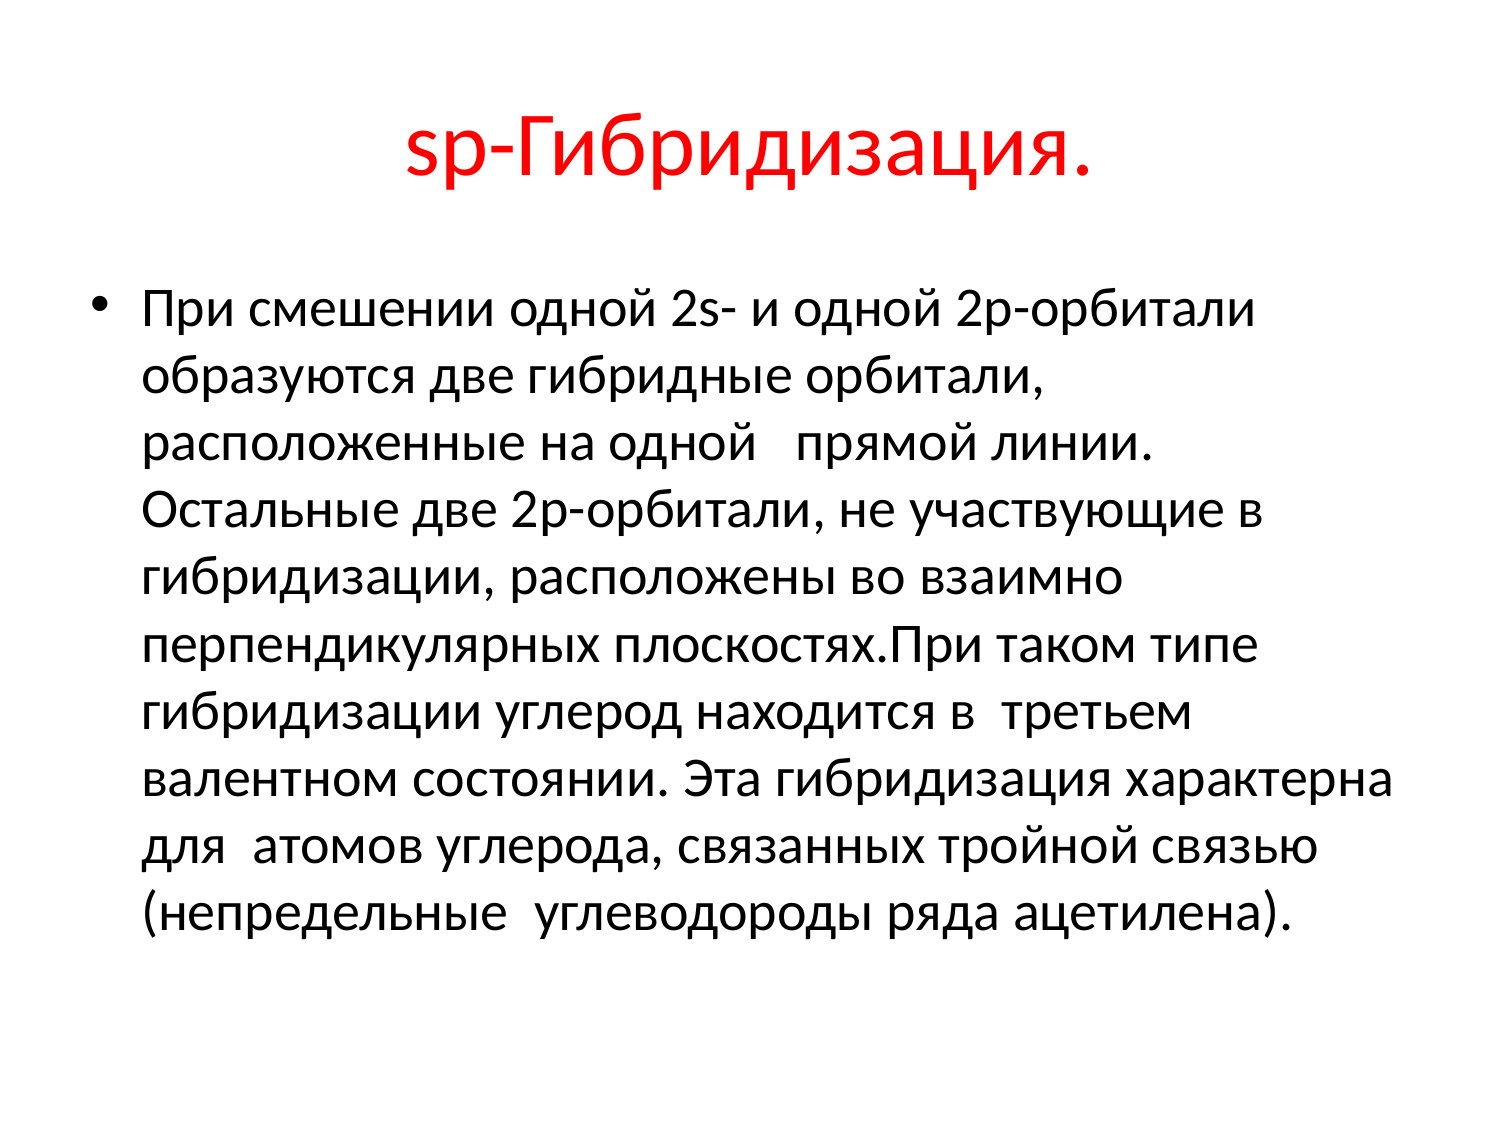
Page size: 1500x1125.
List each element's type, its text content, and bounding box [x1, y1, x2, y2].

list При смешении одной 2s- и одной 2р-орбитали образуются две гибридные орбитали, расположенные на одной прямой линии. Остальные две 2р-орбитали, не участвующие в гибридизации, расположены во взаимно перпендикулярных плоскостях.При таком типе гибридизации углерод находится в третьем валентном состоянии. Эта гибридизация характерна для атомов углерода, связанных тройной связью (непредельные углеводороды ряда ацетилена). [75, 262, 1425, 1005]
title sp-Гибридизация. [75, 45, 1425, 233]
